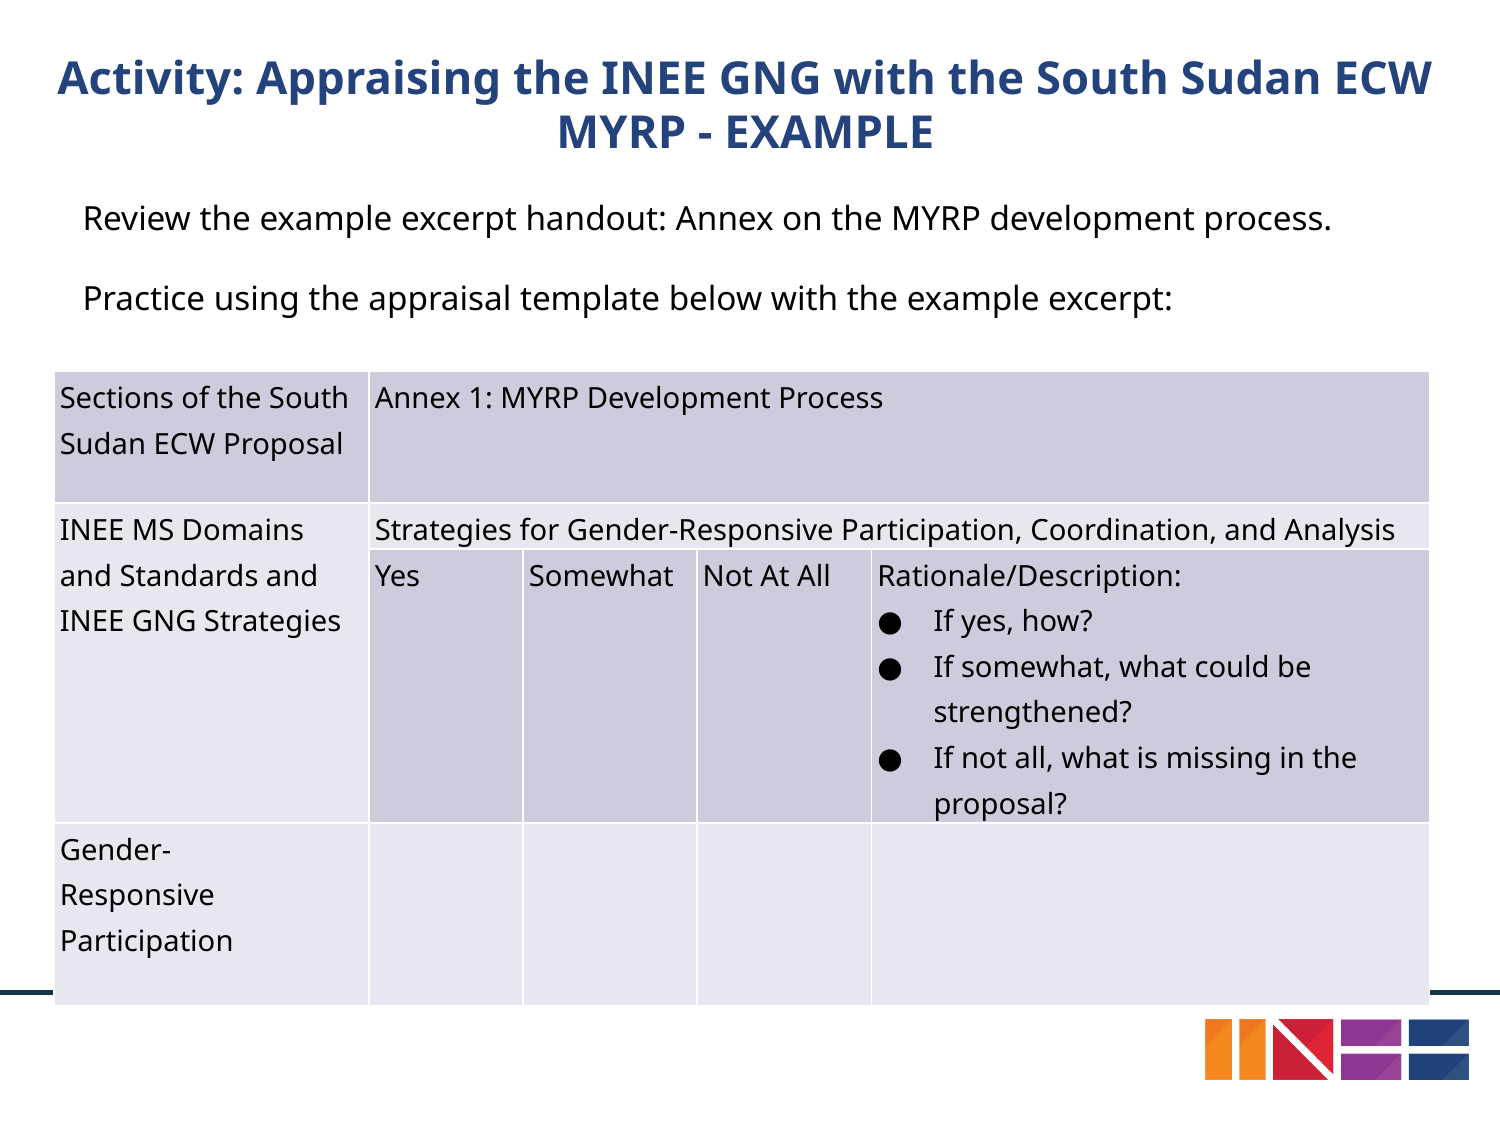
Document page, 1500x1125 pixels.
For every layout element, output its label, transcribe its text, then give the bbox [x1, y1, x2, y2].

table_header Annex 1: MYRP Development Process [370, 372, 1429, 502]
title Activity: Appraising the INEE GNG with the South Sudan ECW MYRP - EXAMPLE [23, 33, 1468, 173]
table_cell Rationale/Description: If yes, how? If somewhat, what could be strengthened? If not all, what is missing in the proposal? [872, 550, 1429, 822]
table_cell Not At All [698, 550, 871, 822]
table_cell [872, 824, 1429, 1005]
table_cell Gender- Responsive Participation [55, 824, 368, 1005]
picture [1205, 1019, 1469, 1080]
table_cell INEE MS Domains and Standards and INEE GNG Strategies [55, 504, 368, 822]
table_cell [370, 824, 522, 1005]
table_cell [524, 824, 696, 1005]
text_box Review the example excerpt handout: Annex on the MYRP development process. Practice using the appraisal template below with the example excerpt: [67, 189, 1430, 311]
table_header Sections of the South Sudan ECW Proposal [55, 372, 368, 502]
table_cell Somewhat [524, 550, 696, 822]
table_cell Yes [370, 550, 522, 822]
table_cell Strategies for Gender-Responsive Participation, Coordination, and Analysis [370, 504, 1429, 548]
table_cell [698, 824, 871, 1005]
